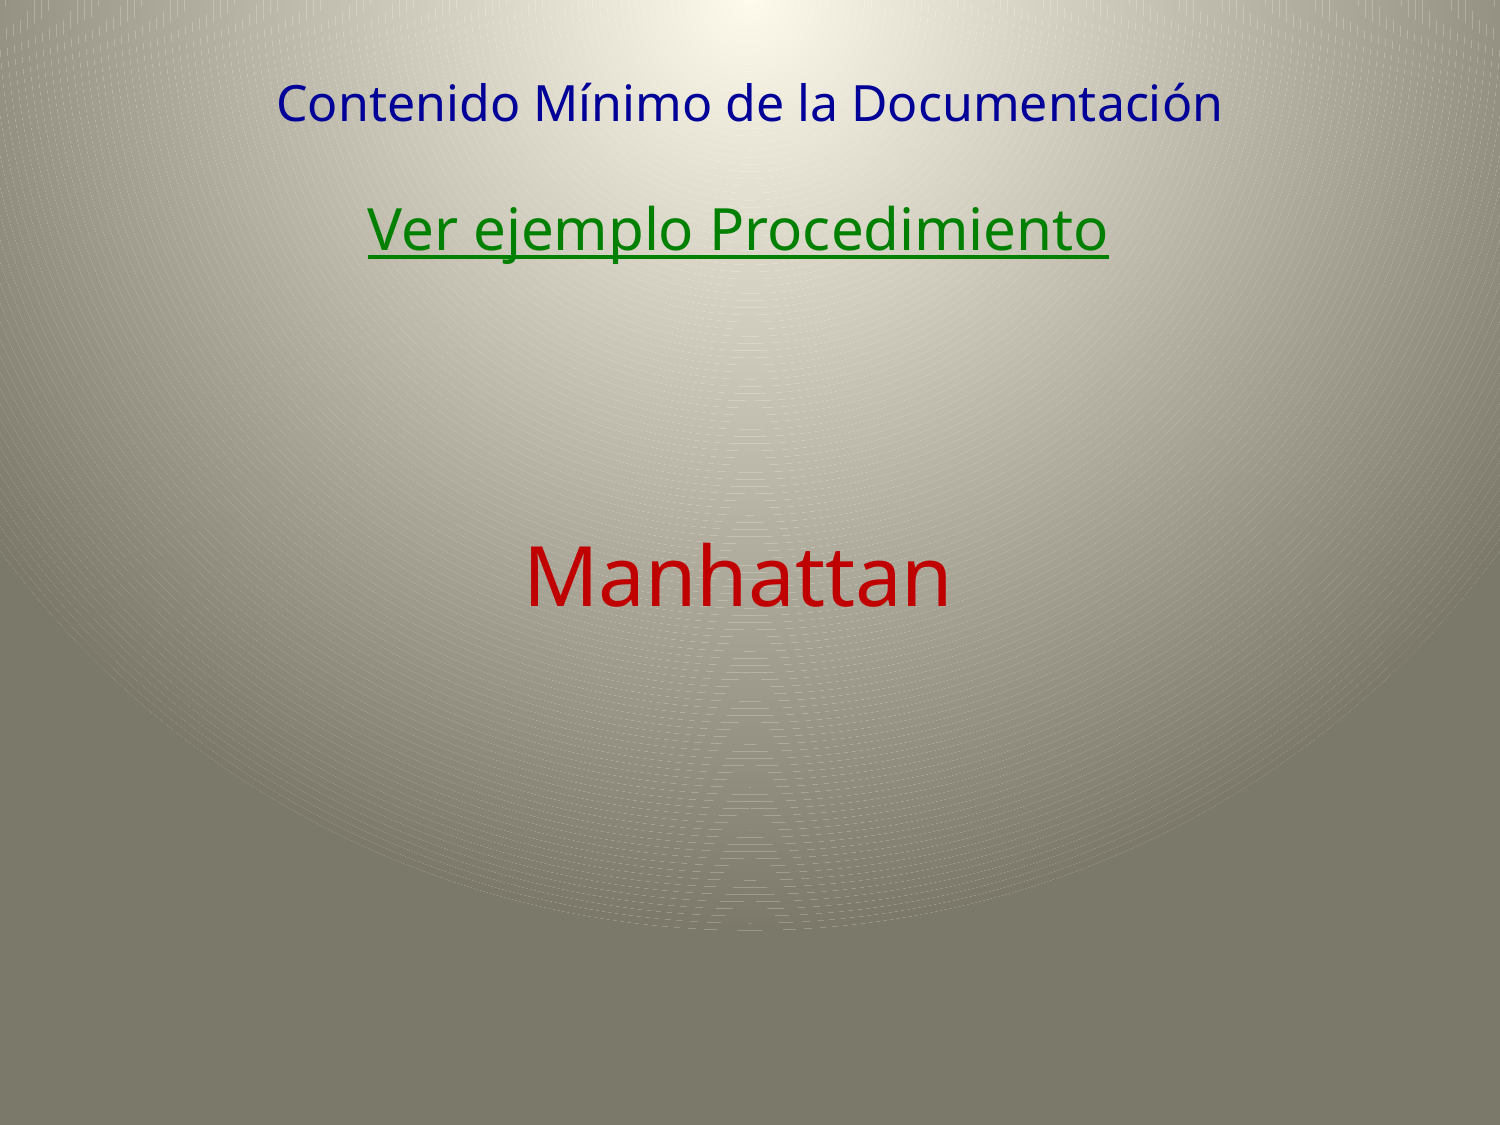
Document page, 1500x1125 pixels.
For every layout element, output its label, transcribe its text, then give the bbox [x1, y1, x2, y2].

text_box Ver ejemplo Procedimiento Manhattan [41, 184, 1436, 1059]
title Contenido Mínimo de la Documentación [0, 30, 1500, 173]
